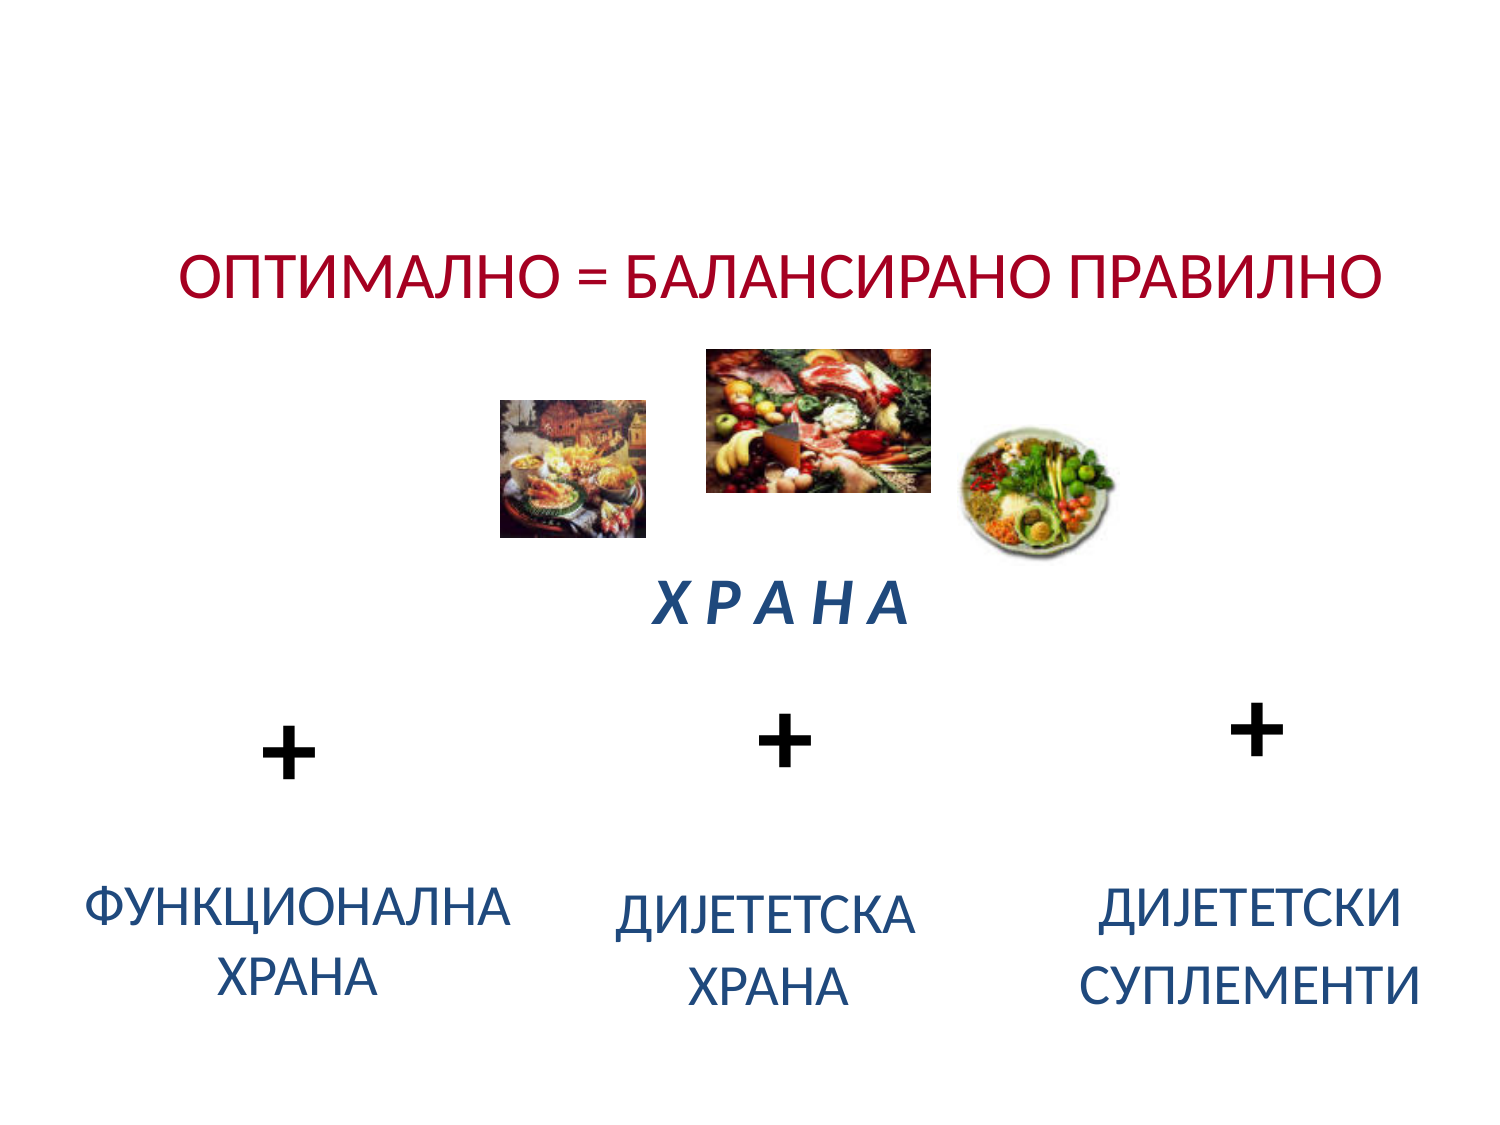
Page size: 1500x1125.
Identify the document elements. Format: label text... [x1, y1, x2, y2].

text_box Х Р А Н А [500, 550, 1063, 645]
text_box + [742, 656, 829, 807]
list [957, 424, 1120, 567]
text_box ДИЈЕТЕТСКИ СУПЛЕМЕНТИ [986, 879, 1500, 1022]
text_box + [1214, 645, 1301, 795]
text_box ДИЈЕТЕТСКА ХРАНА [512, 859, 1025, 1025]
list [705, 349, 931, 493]
text_box ФУНКЦИОНАЛНА ХРАНА [11, 859, 512, 1015]
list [499, 399, 646, 538]
text_box + [246, 668, 333, 819]
title ОПТИМАЛНО = БАЛАНСИРАНО ПРАВИЛНО [143, 220, 1419, 325]
